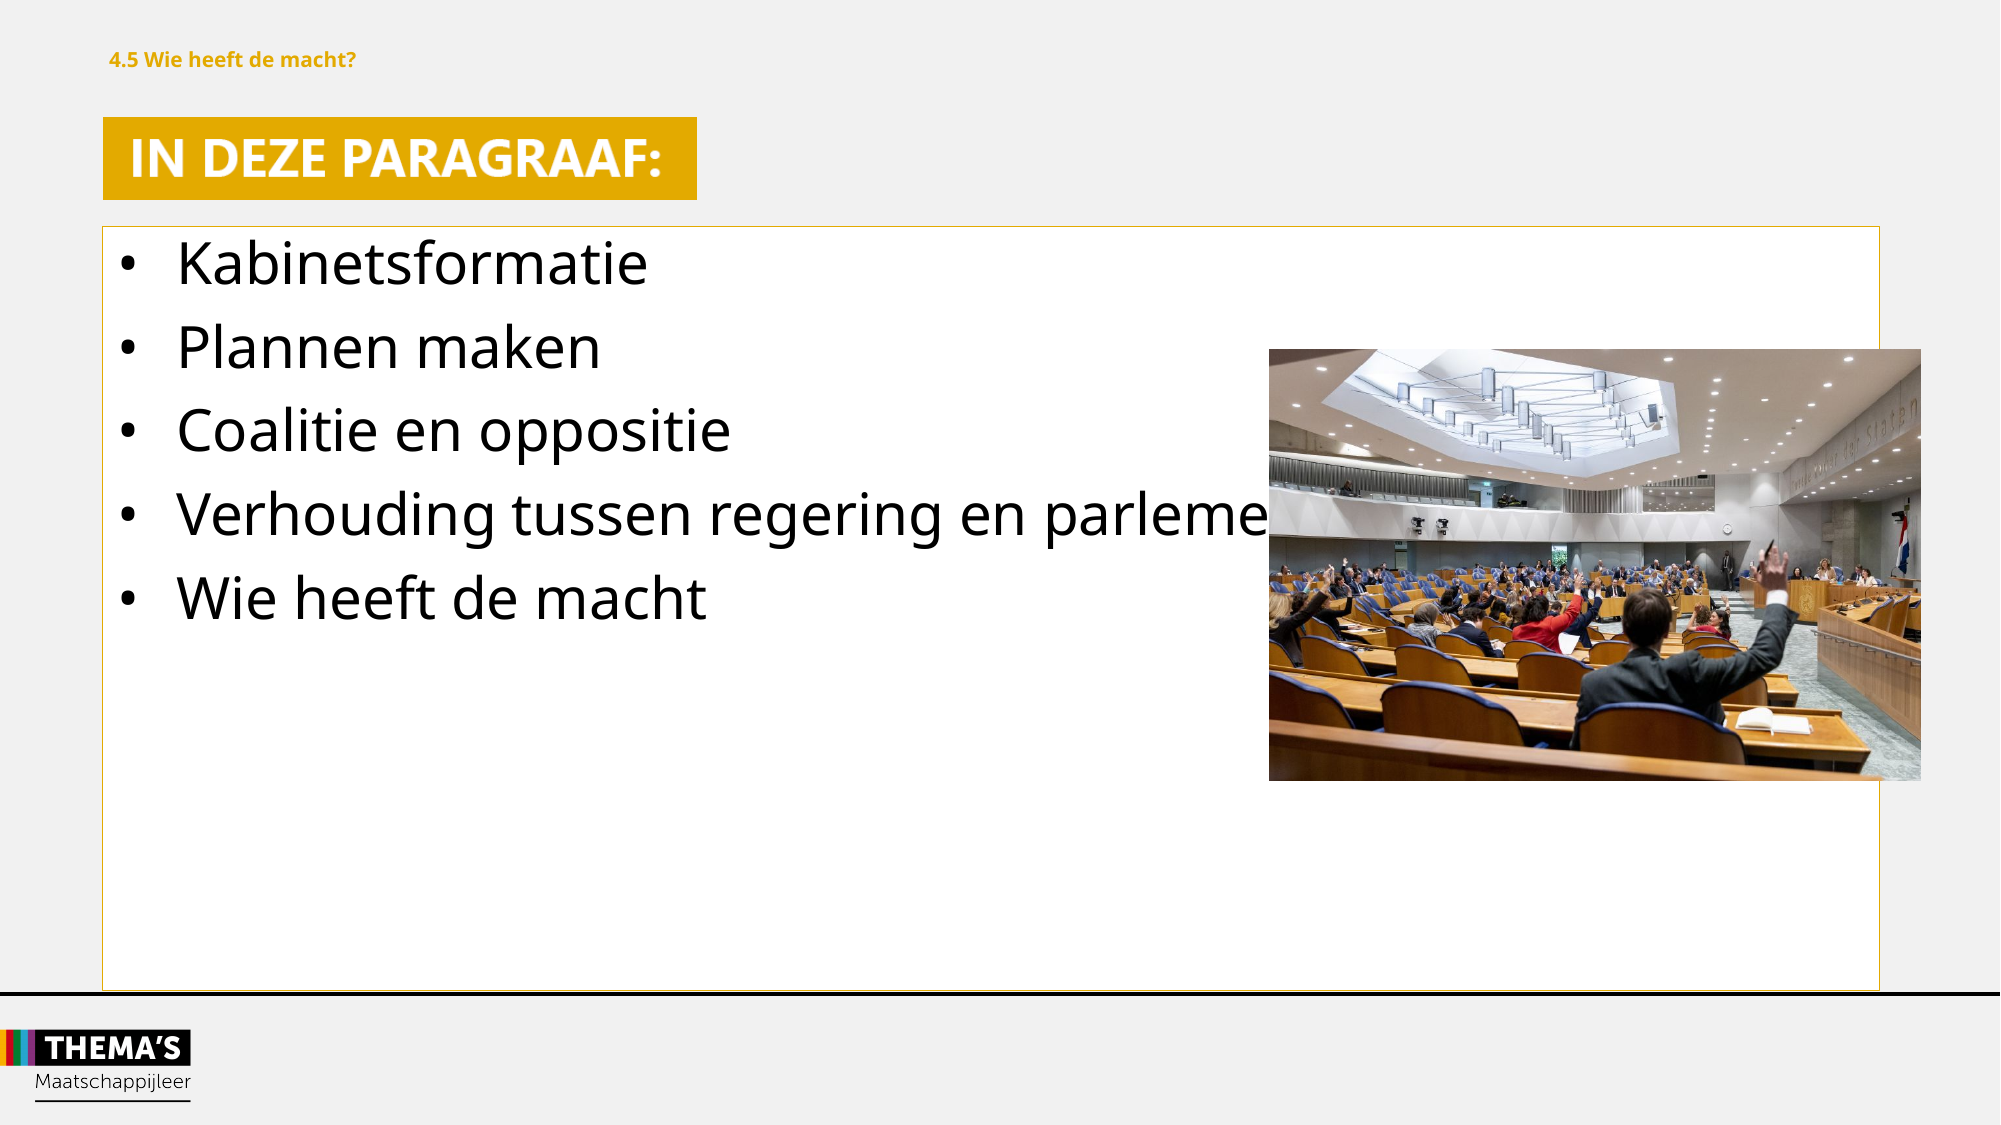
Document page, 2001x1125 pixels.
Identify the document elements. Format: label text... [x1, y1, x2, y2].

picture [0, 993, 203, 1125]
picture [1269, 349, 1921, 781]
list 4.5 Wie heeft de macht? [94, 33, 941, 88]
list • Kabinetsformatie • Plannen maken • Coalitie en oppositie • Verhouding tussen regering en parlement • Wie heeft de macht [102, 226, 1880, 991]
